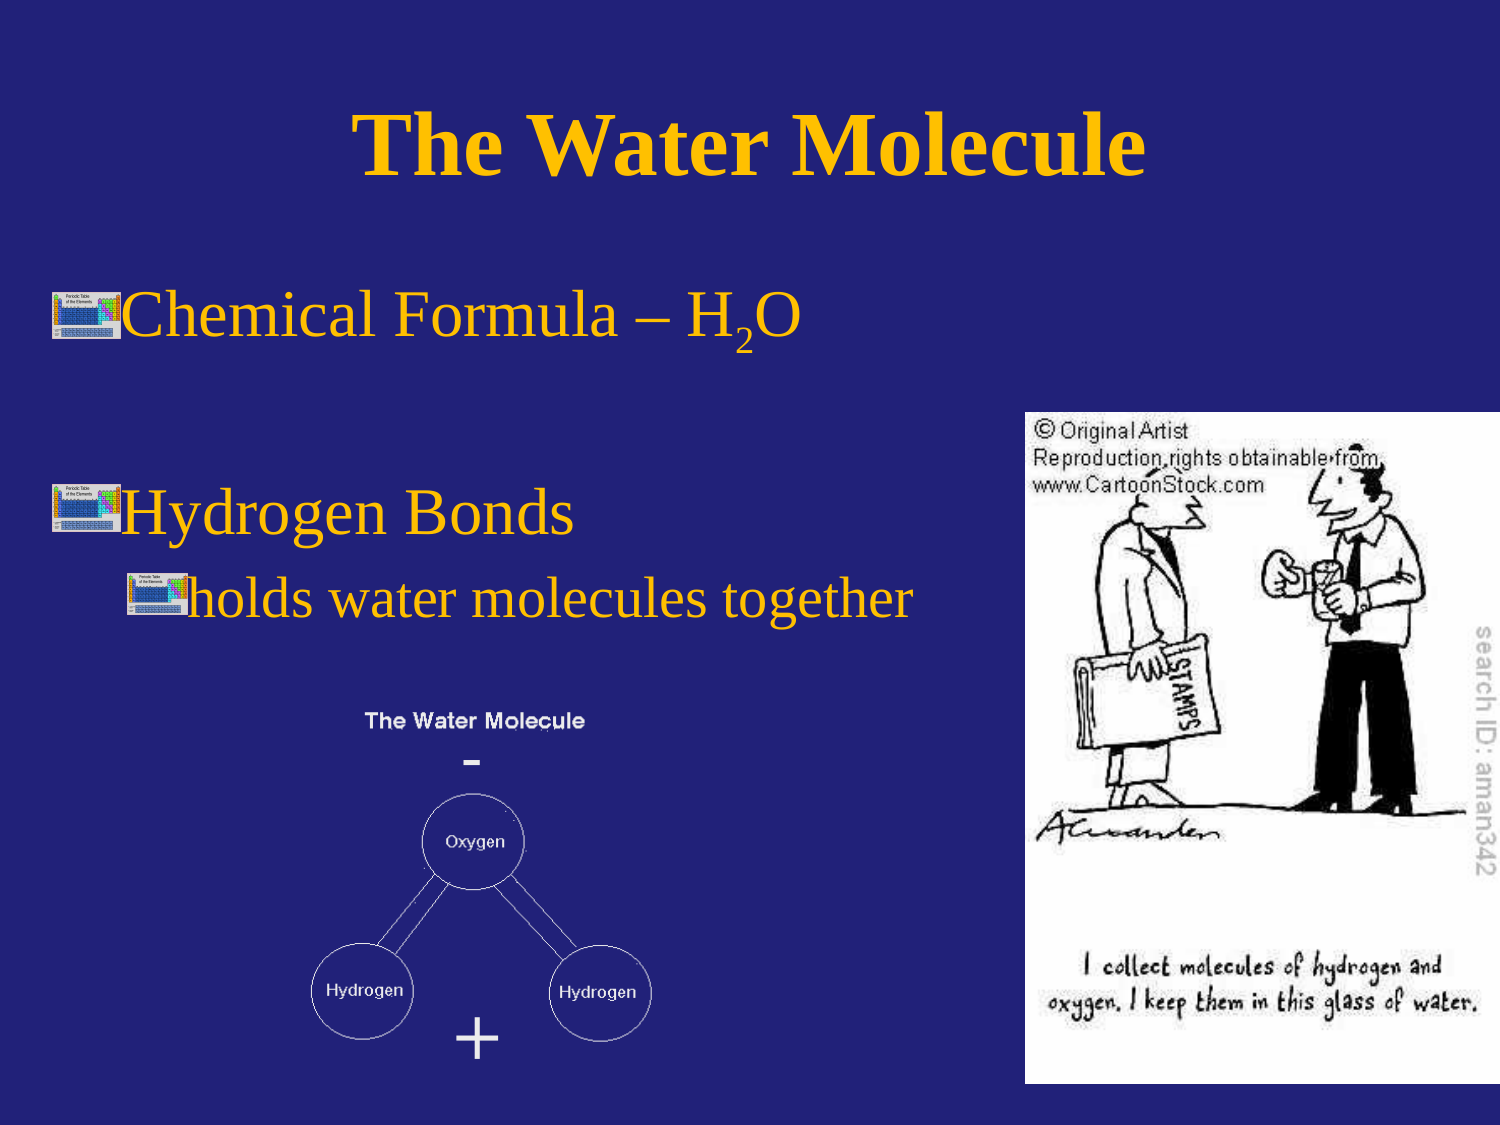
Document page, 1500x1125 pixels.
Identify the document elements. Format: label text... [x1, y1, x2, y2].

picture [127, 573, 169, 615]
picture [52, 292, 100, 339]
list Chemical Formula – H2O Hydrogen Bonds holds water molecules together [37, 262, 1500, 750]
picture [137, 637, 788, 1125]
picture [52, 484, 100, 532]
picture [1024, 412, 1500, 1085]
title The Water Molecule [75, 45, 1425, 233]
